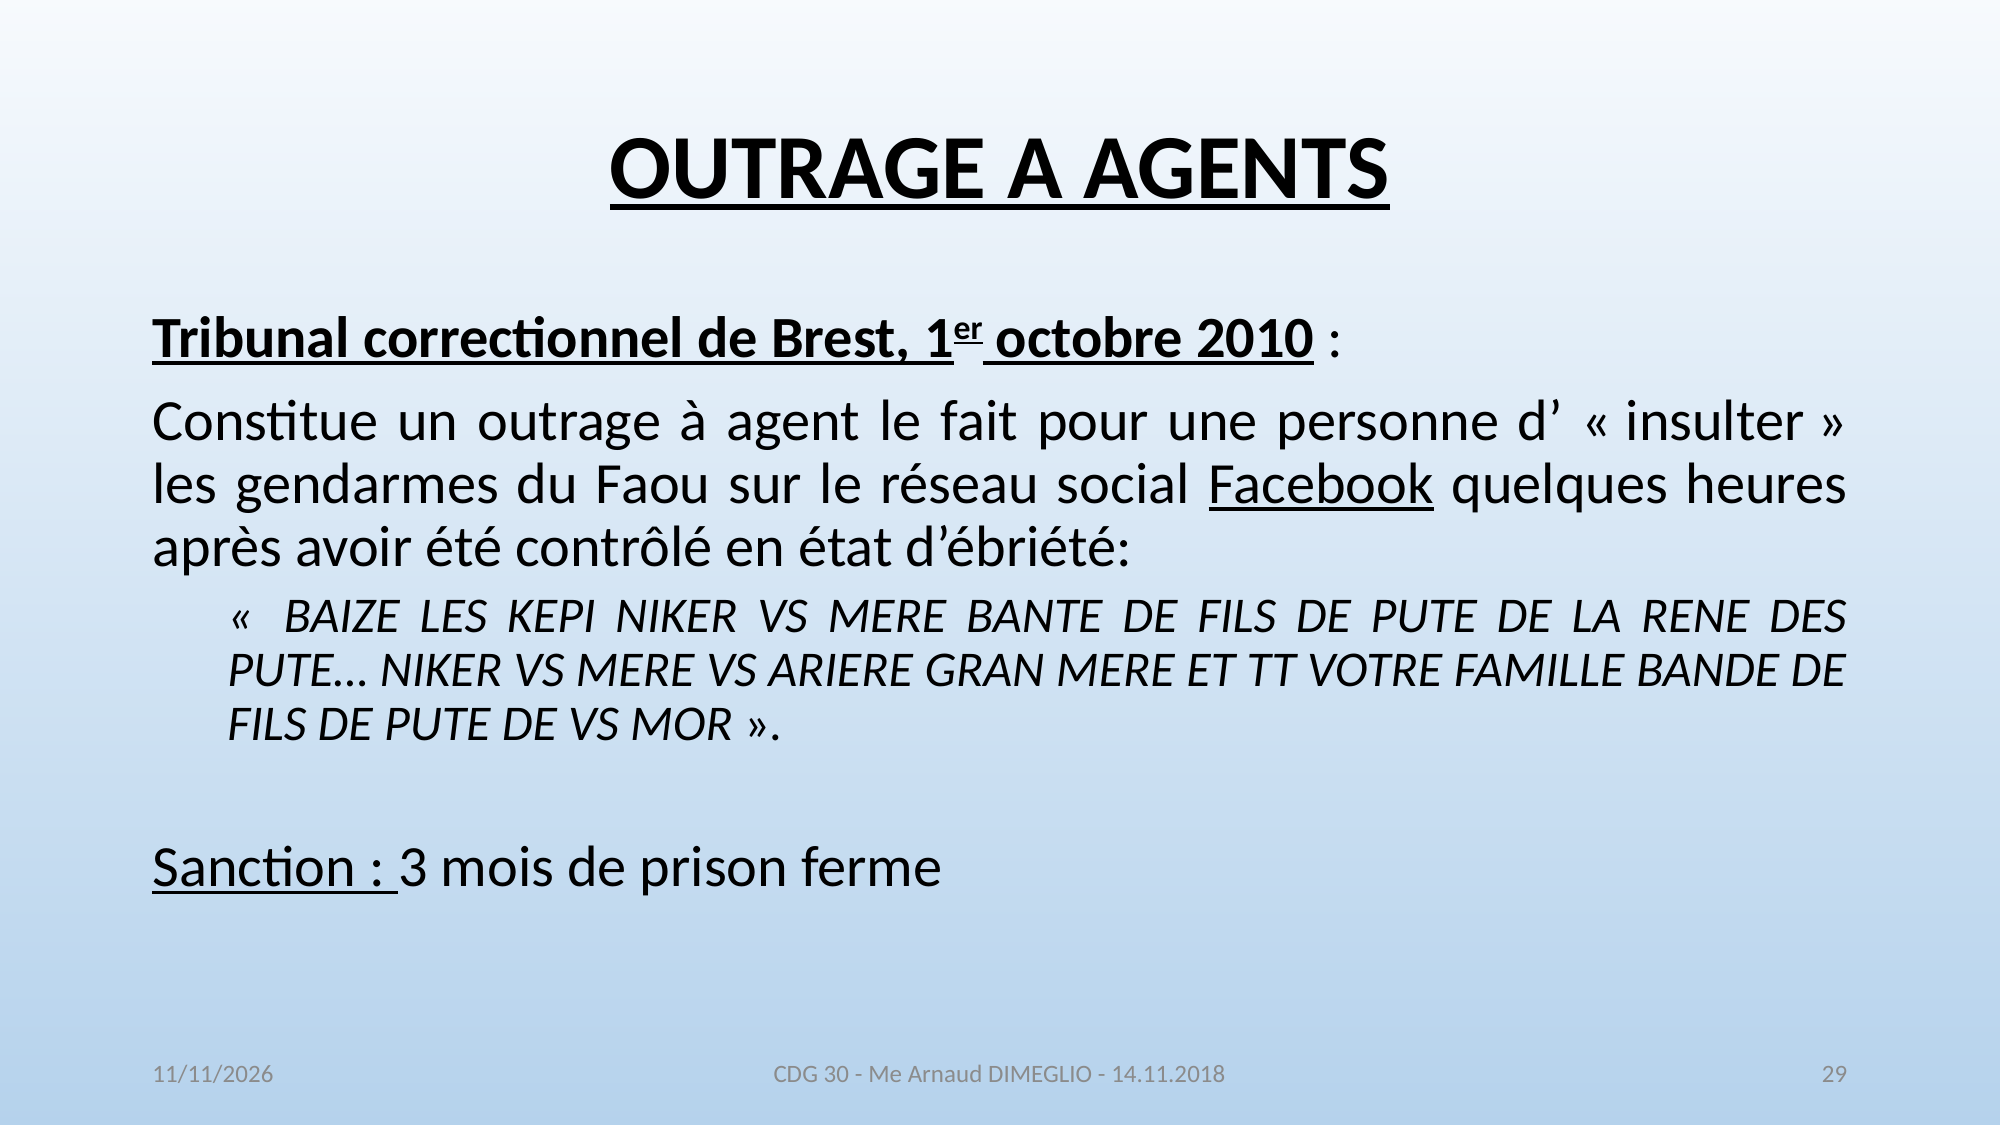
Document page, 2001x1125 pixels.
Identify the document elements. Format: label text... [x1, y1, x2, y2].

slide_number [137, 1042, 588, 1103]
footer CDG 30 - Me Arnaud DIMEGLIO - 14.11.2018 [662, 1042, 1338, 1103]
slide_number 29 [1412, 1042, 1863, 1103]
list Tribunal correctionnel de Brest, 1er octobre 2010 : Constitue un outrage à agent le fait pour une personne d’ « insulter » les gendarmes du Faou sur le réseau social Facebook quelques heures après avoir été contrôlé en état d’ébriété: « BAIZE LES KEPI NIKER VS MERE BANTE DE FILS DE PUTE DE LA RENE DES PUTE… NIKER VS MERE VS ARIERE GRAN MERE ET TT VOTRE FAMILLE BANDE DE FILS DE PUTE DE VS MOR ». Sanction : 3 mois de prison ferme [137, 299, 1863, 1014]
title OUTRAGE A AGENTS [137, 59, 1863, 278]
